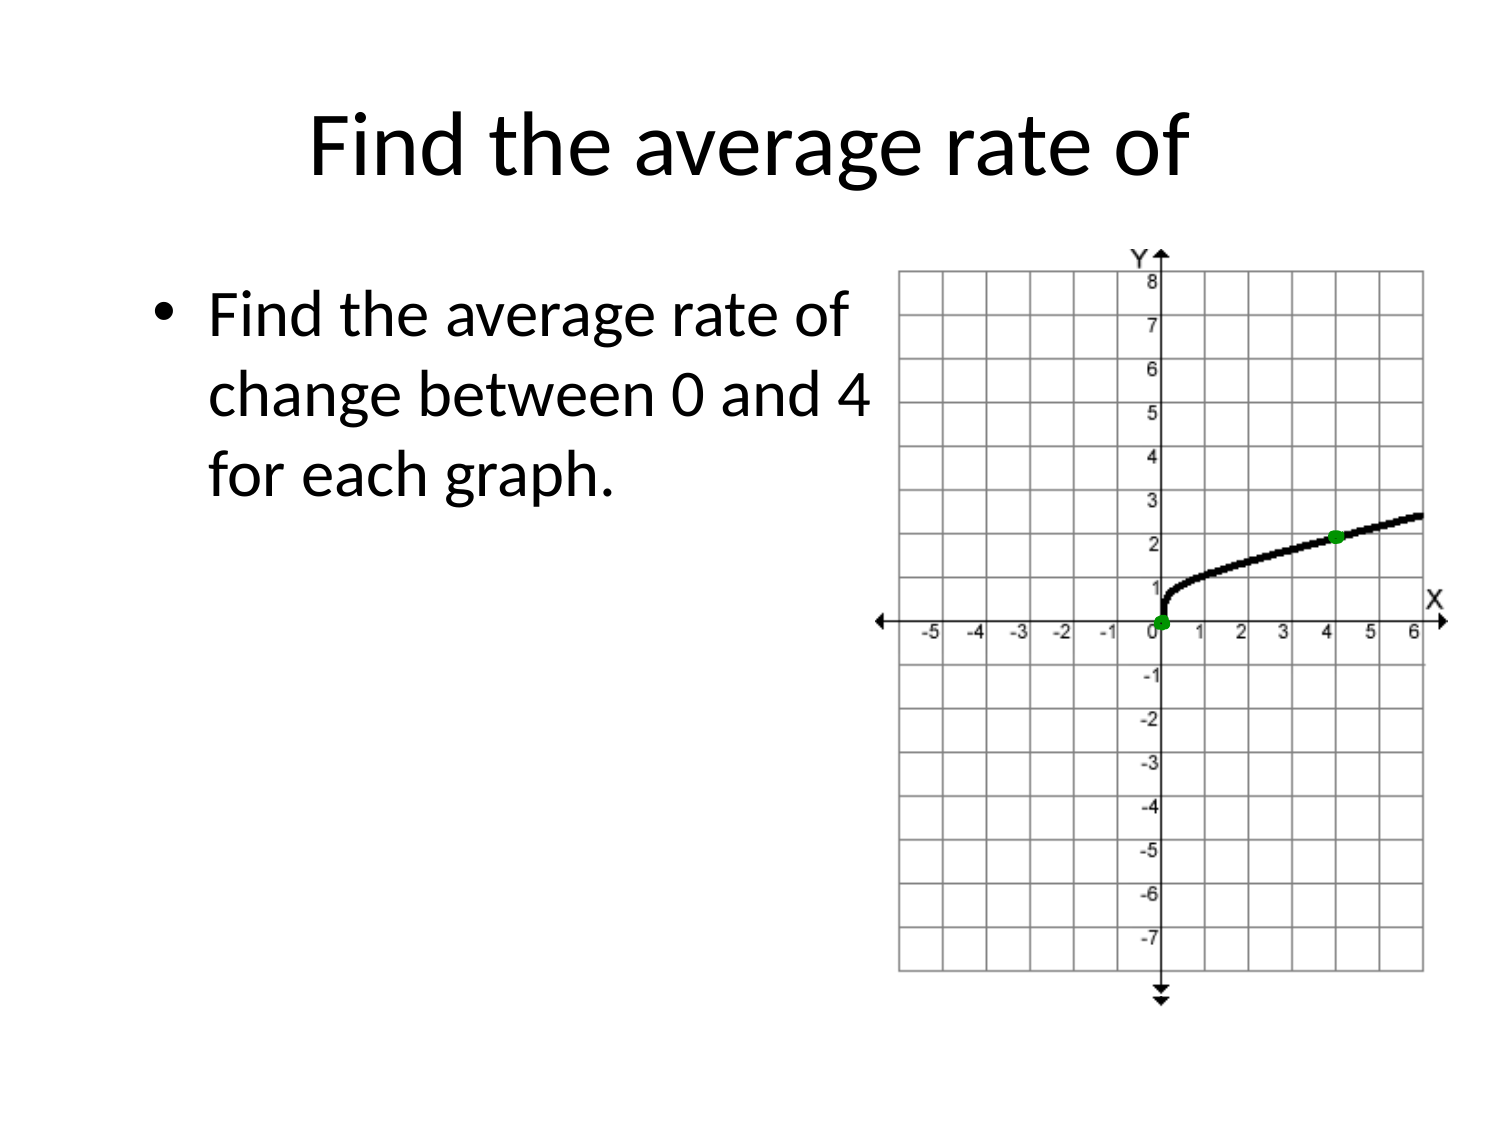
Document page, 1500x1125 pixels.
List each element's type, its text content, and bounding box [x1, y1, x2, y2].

title Find the average rate of [75, 45, 1425, 233]
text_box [874, 249, 1448, 996]
list Find the average rate of change between 0 and 4 for each graph. [137, 262, 913, 1038]
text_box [874, 1003, 1448, 1009]
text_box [1156, 532, 1343, 629]
